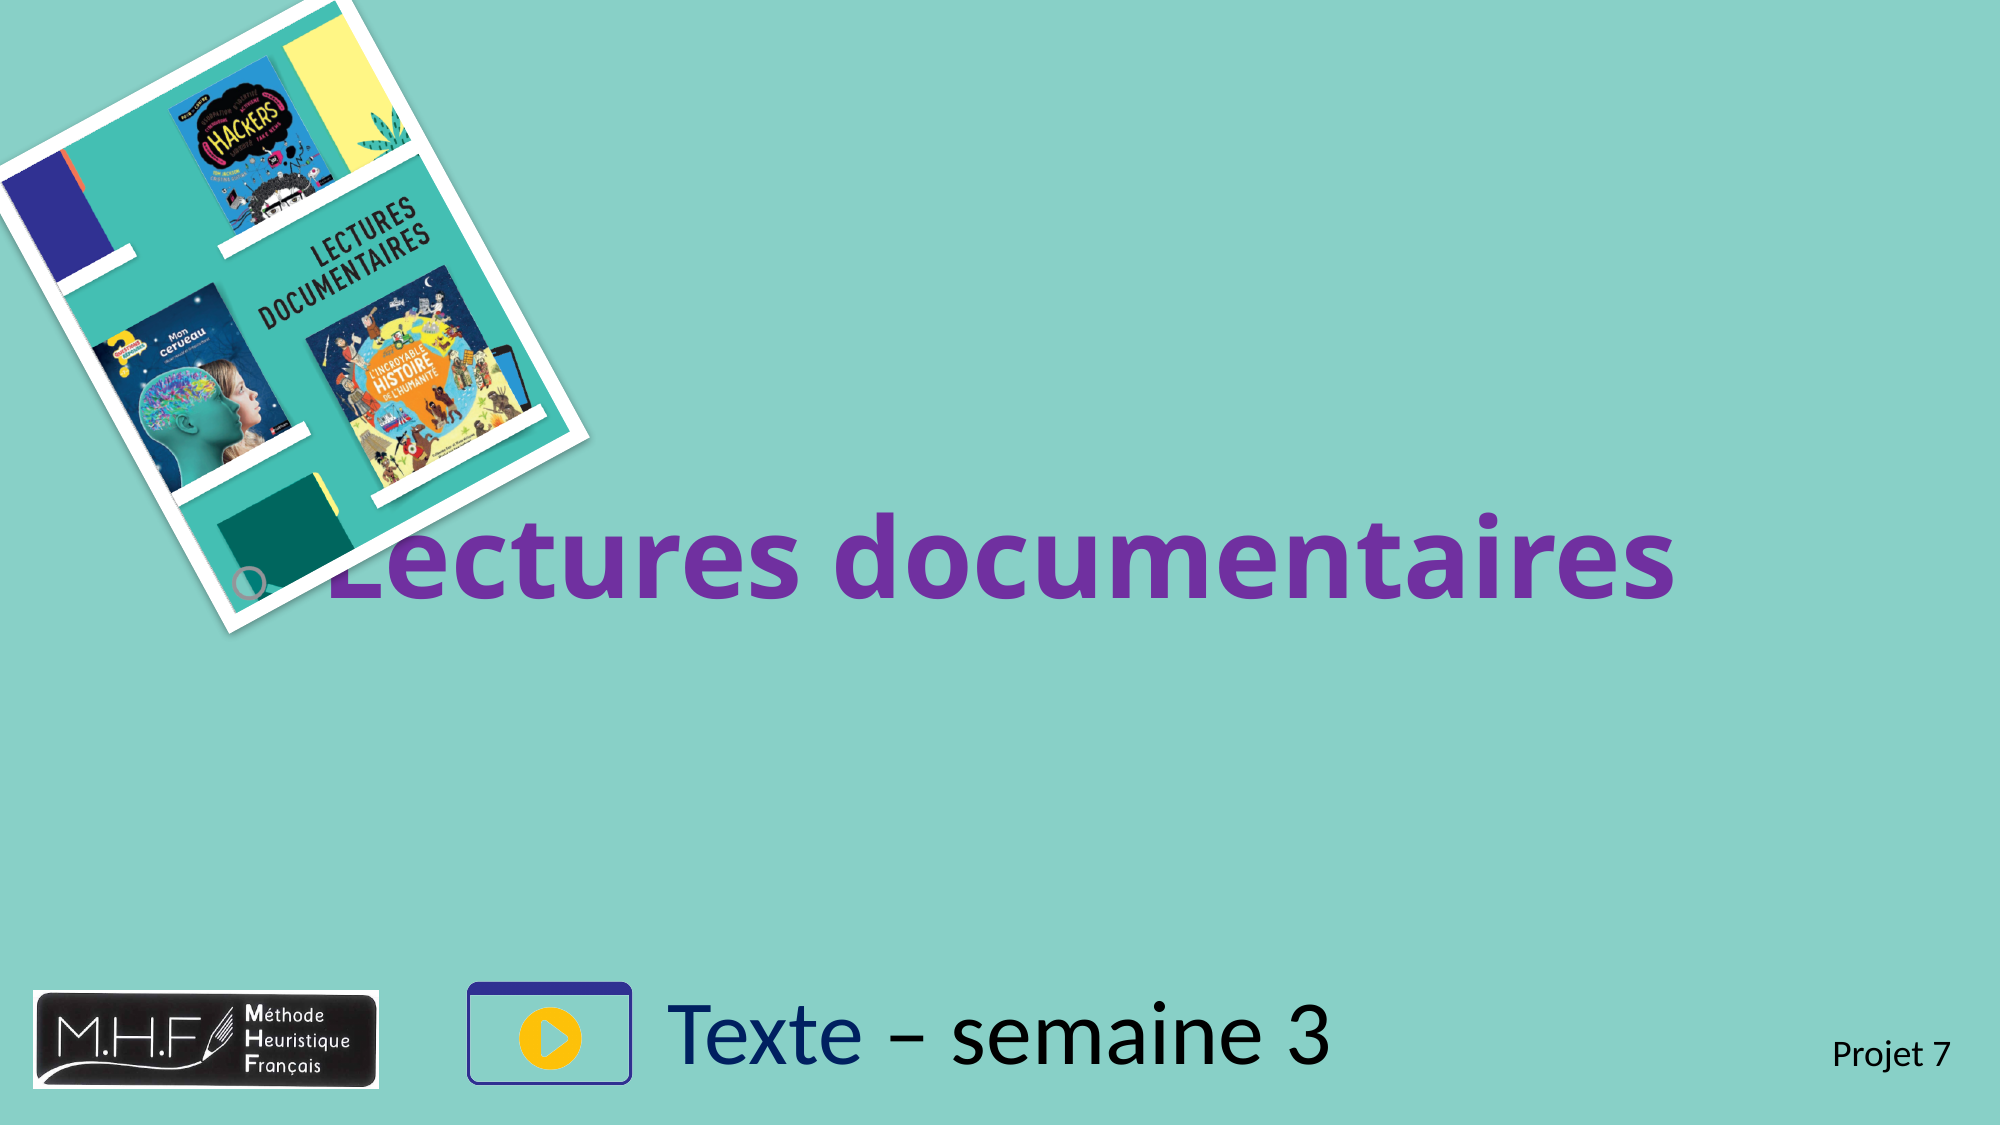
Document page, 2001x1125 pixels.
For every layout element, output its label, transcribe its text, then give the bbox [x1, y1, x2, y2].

text_box Projet 7 [1362, 1021, 1967, 1082]
picture [2, 1, 569, 612]
title Lectures documentaires [249, 325, 1750, 800]
picture [33, 990, 379, 1089]
picture [463, 977, 638, 1089]
subtitle Texte – semaine 3 [249, 978, 1750, 1102]
